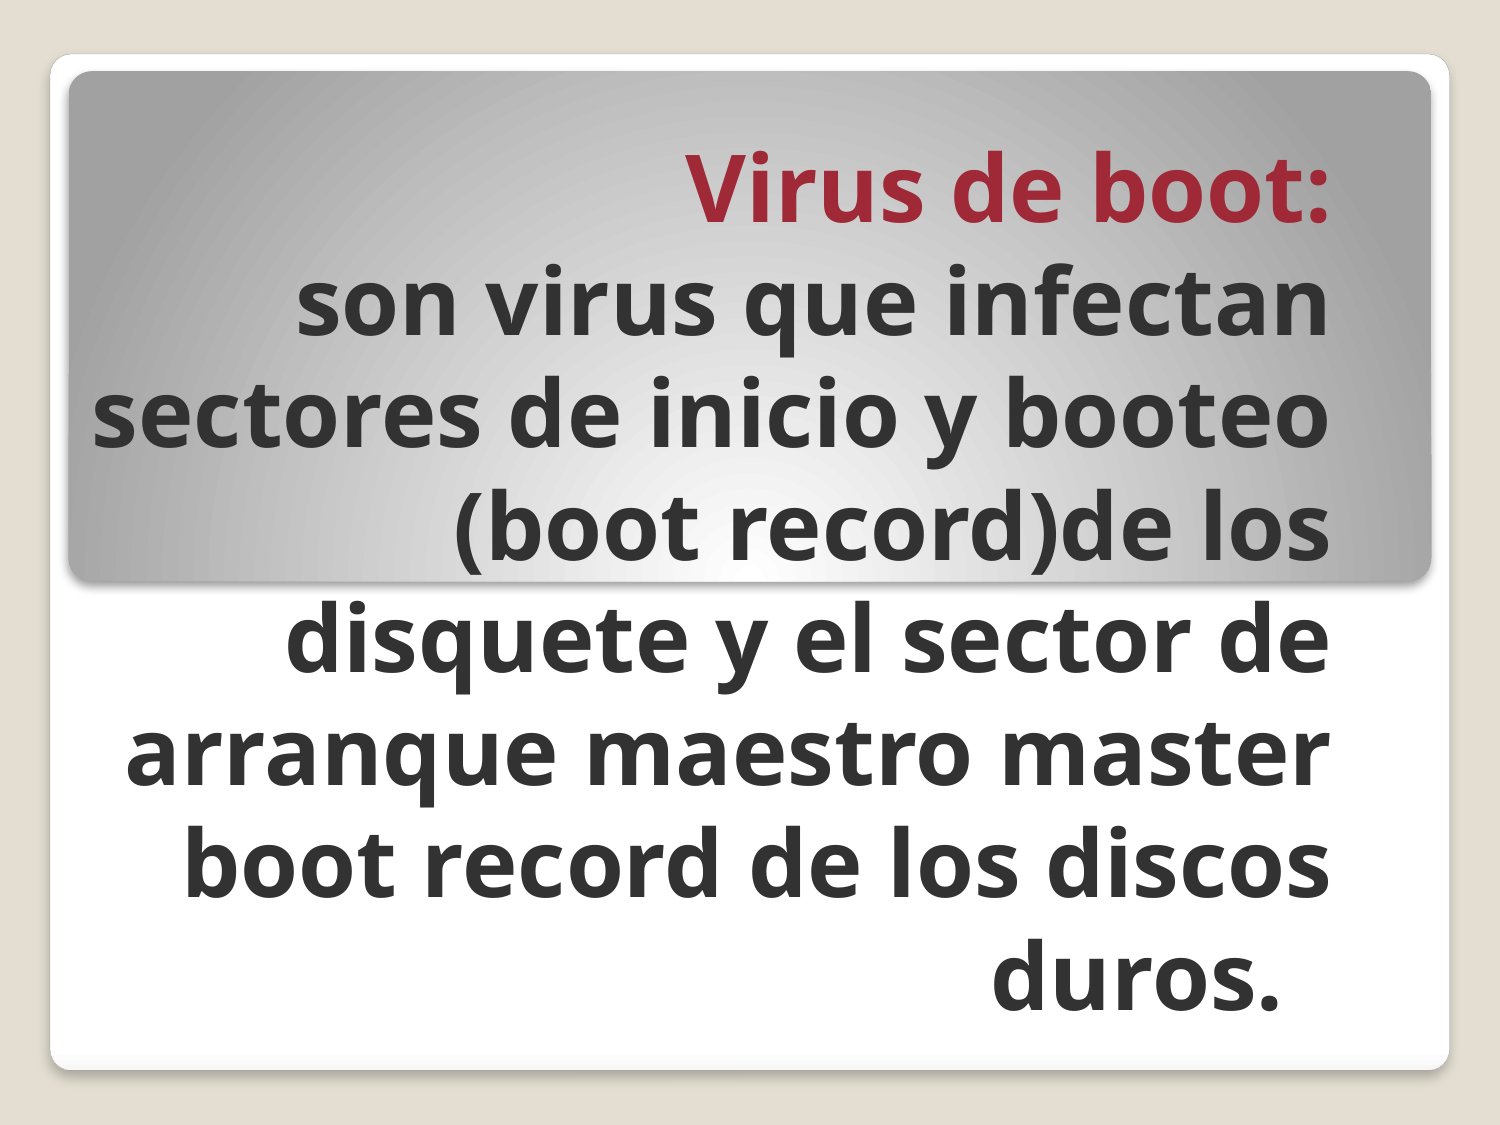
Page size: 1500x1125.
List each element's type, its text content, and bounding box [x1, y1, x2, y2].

title Virus de boot: son virus que infectan sectores de inicio y booteo (boot record)de los disquete y el sector de arranque maestro master boot record de los discos duros. [64, 3, 1340, 1037]
